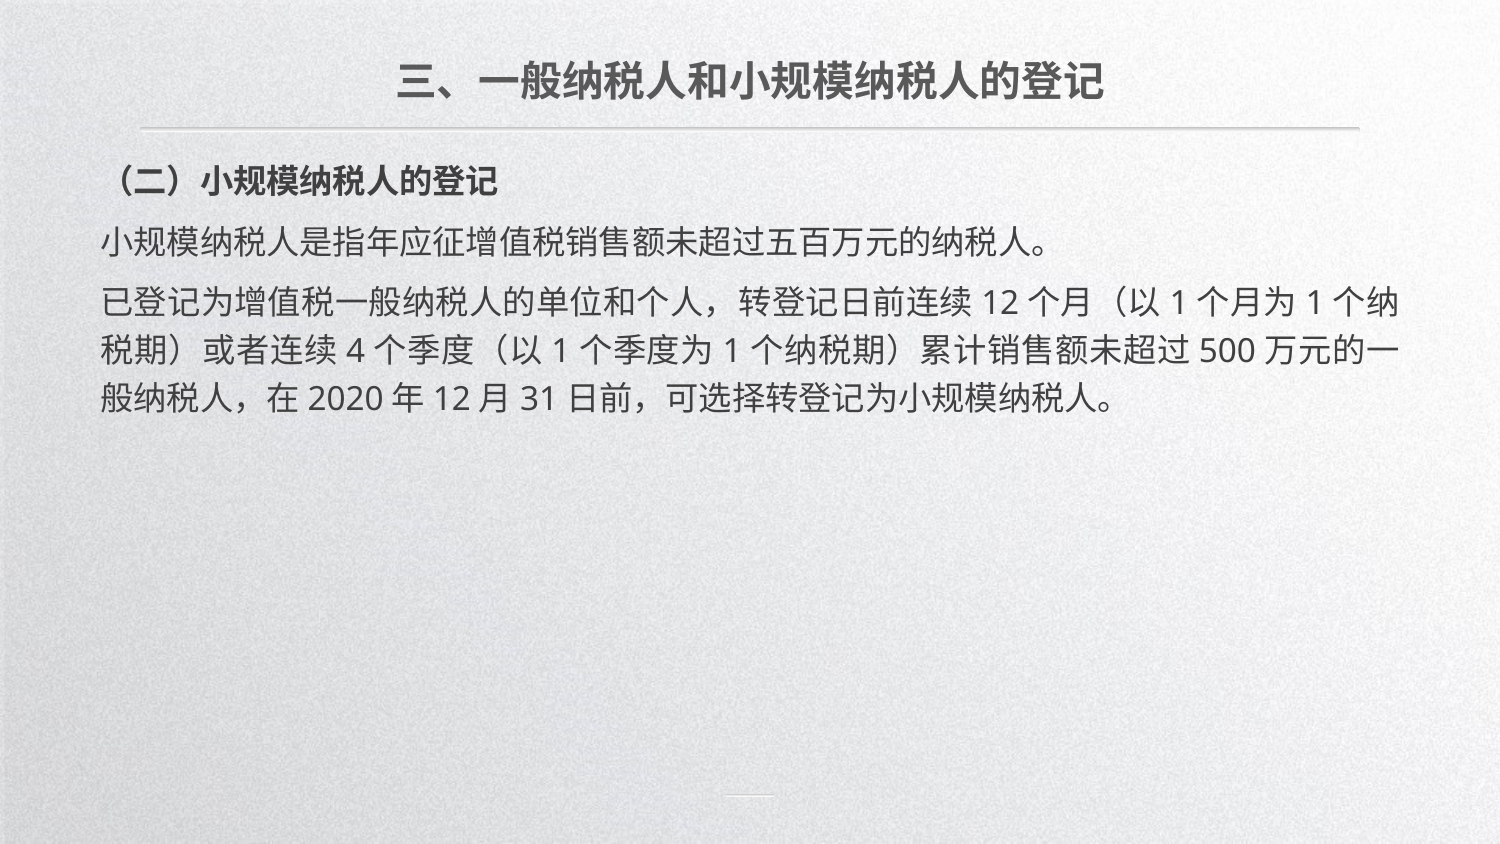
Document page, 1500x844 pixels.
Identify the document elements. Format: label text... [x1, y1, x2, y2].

text_box （二）小规模纳税人的登记 小规模纳税人是指年应征增值税销售额未超过五百万元的纳税人。 已登记为增值税一般纳税人的单位和个人，转登记日前连续12个月（以1个月为1个纳税期）或者连续4个季度（以1个季度为1个纳税期）累计销售额未超过500万元的一般纳税人，在2020年12月31日前，可选择转登记为小规模纳税人。 [100, 152, 1400, 599]
text_box 三、一般纳税人和小规模纳税人的登记 [374, 49, 1126, 111]
picture [0, 0, 1500, 844]
